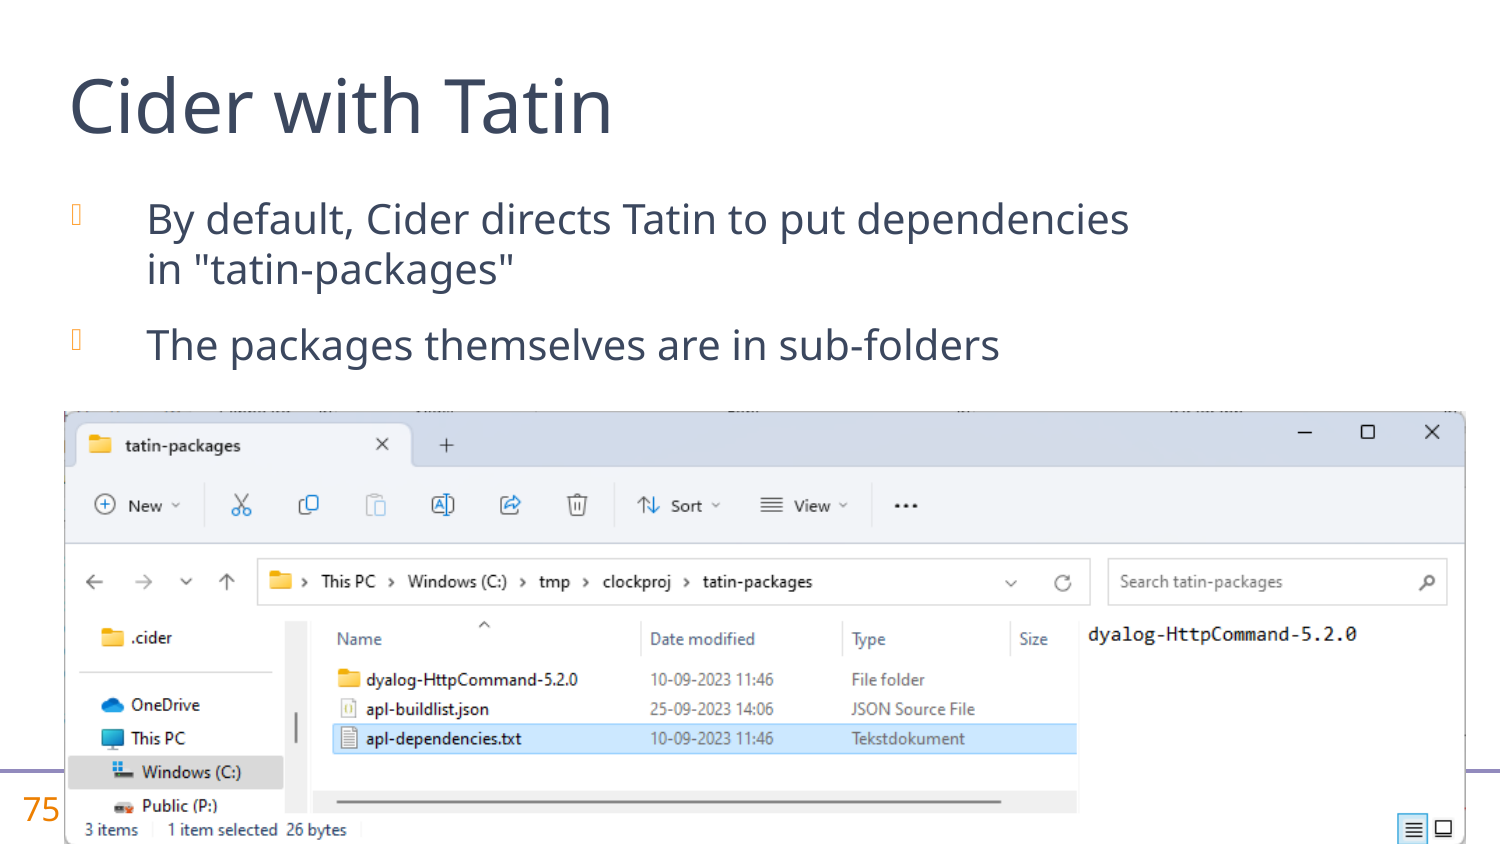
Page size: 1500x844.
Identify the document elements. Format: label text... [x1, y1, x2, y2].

title Cider with Tatin [53, 43, 1203, 157]
picture [63, 411, 1467, 844]
list By default, Cider directs Tatin to put dependencies in "tatin-packages" The packages themselves are in sub-folders [55, 185, 1159, 435]
